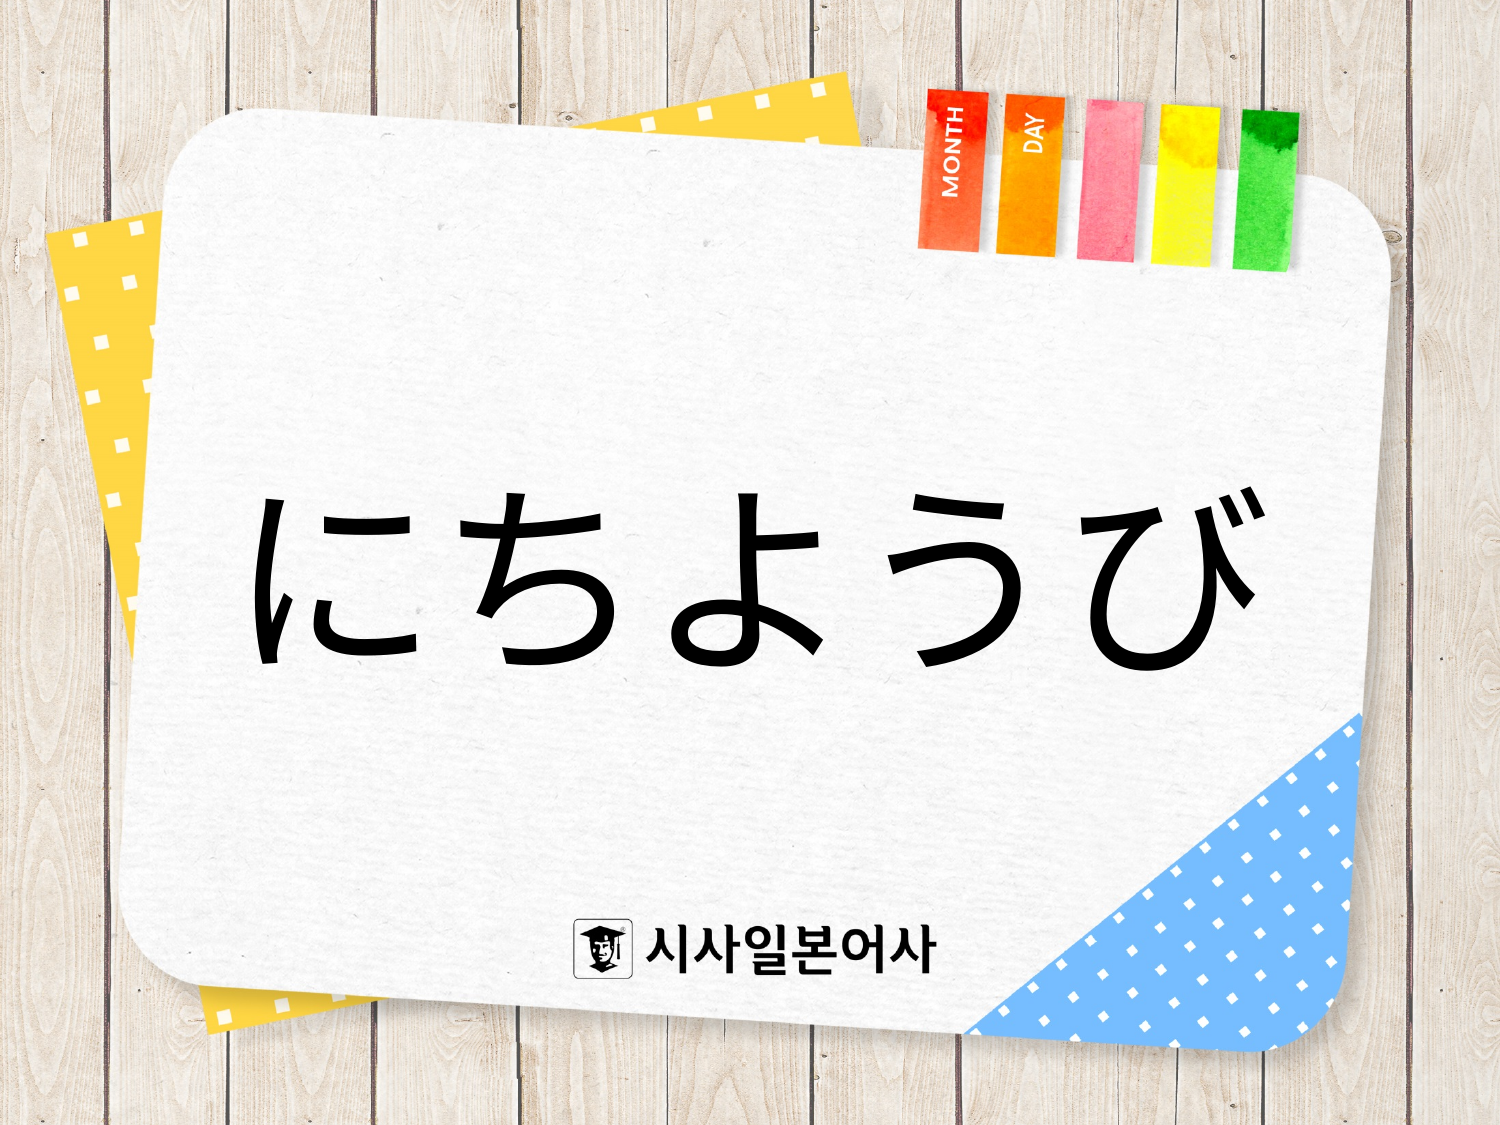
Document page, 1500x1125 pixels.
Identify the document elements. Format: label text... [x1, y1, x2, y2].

title にちようび [75, 338, 1425, 811]
picture [0, 0, 1500, 1125]
